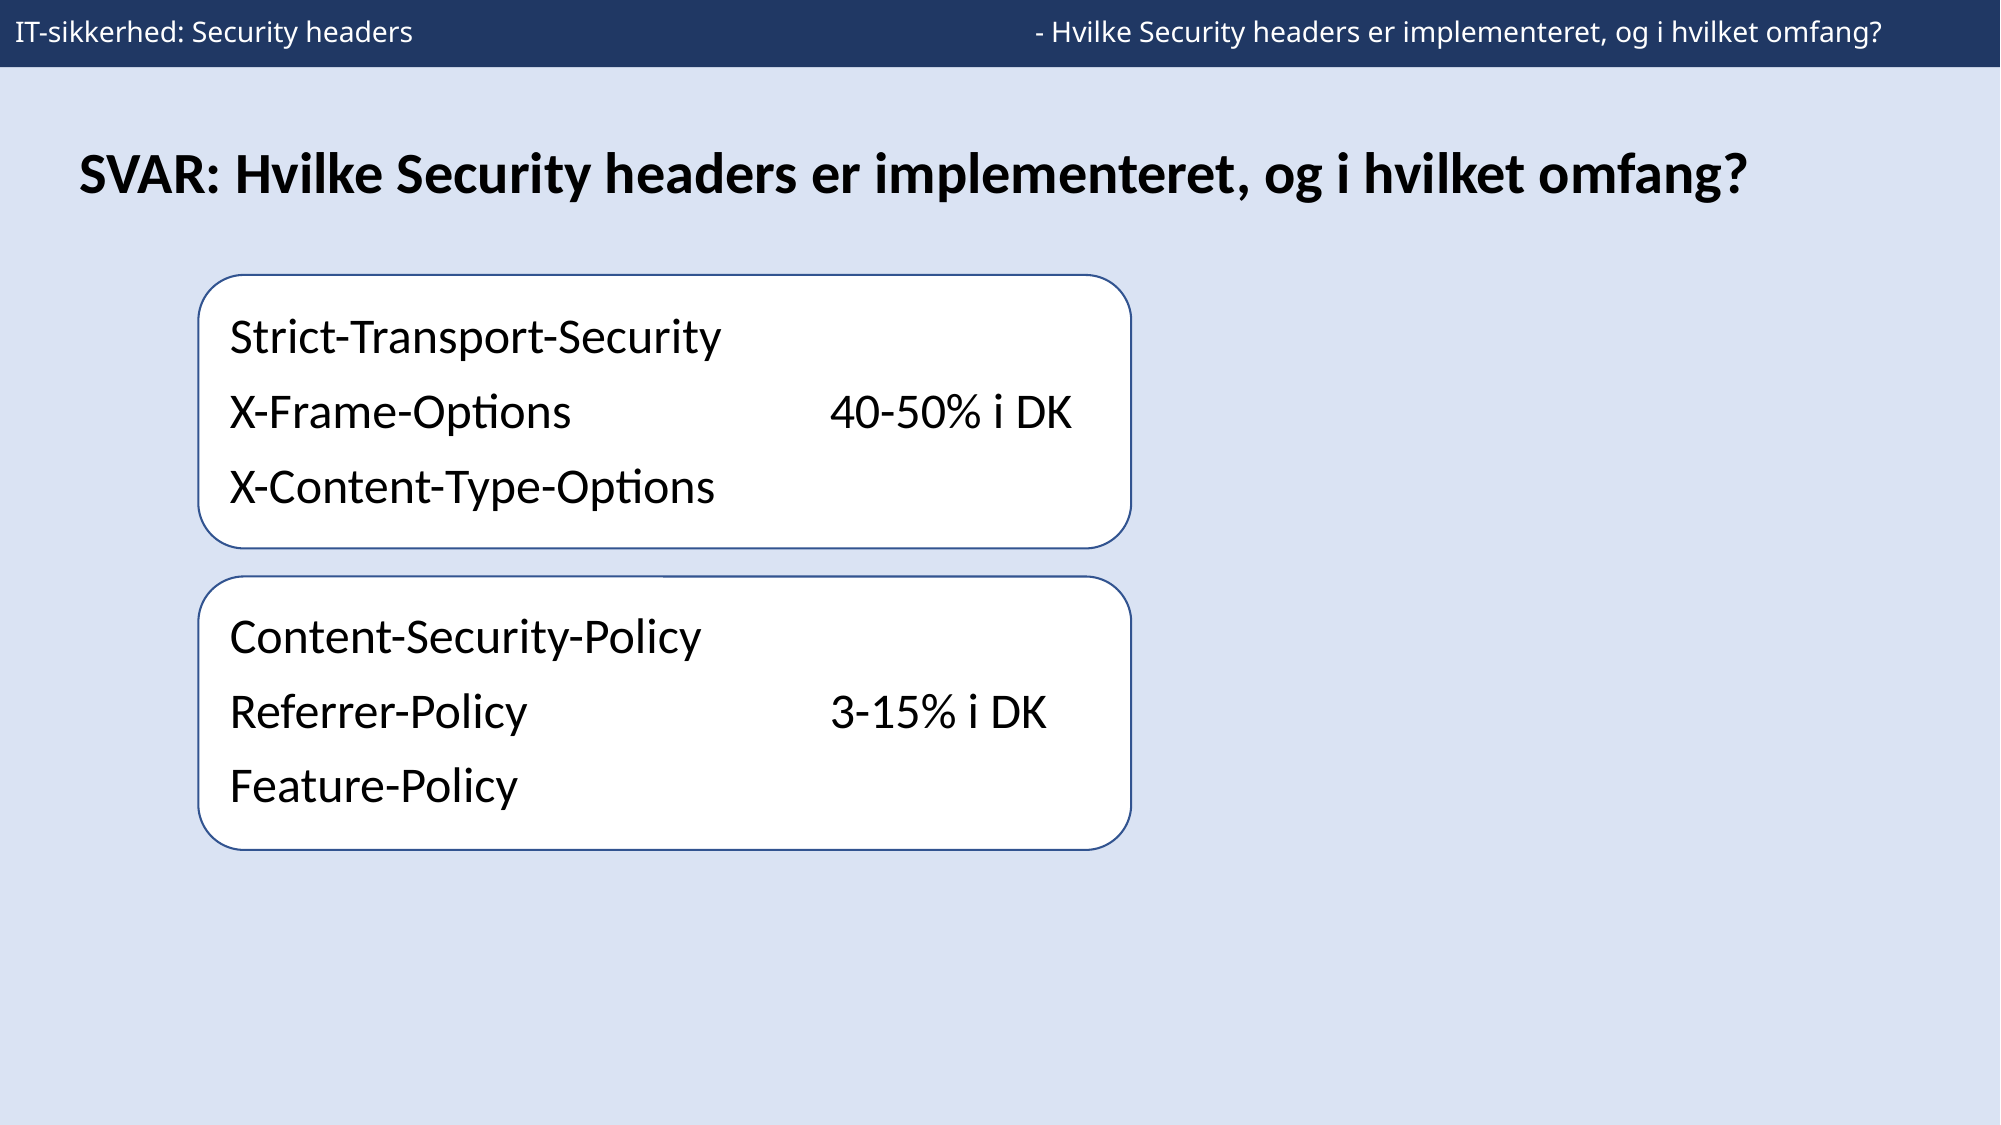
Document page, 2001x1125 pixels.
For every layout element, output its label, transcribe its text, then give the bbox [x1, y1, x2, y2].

list SVAR: Hvilke Security headers er implementeret, og i hvilket omfang? Strict-Transport-Security X-Frame-Options 40-50% i DK X-Content-Type-Options Content-Security-Policy Referrer-Policy 3-15% i DK Feature-Policy [64, 135, 1936, 1071]
title IT-sikkerhed: Security headers - Hvilke Security headers er implementeret, og i hvilket omfang? [0, 0, 2000, 68]
